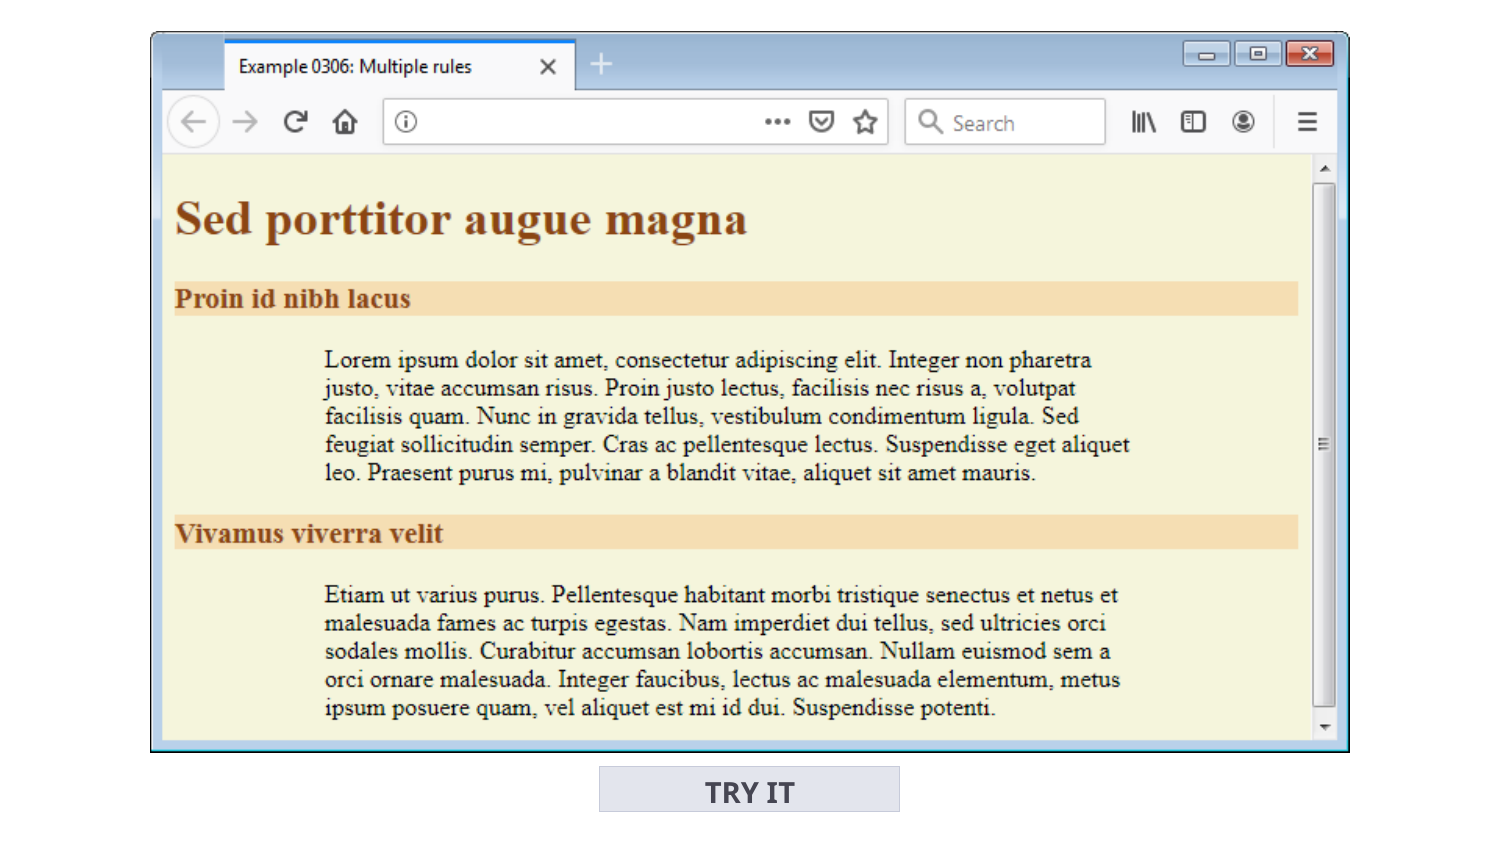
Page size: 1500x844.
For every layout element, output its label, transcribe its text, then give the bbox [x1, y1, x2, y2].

text_box TRY IT [599, 766, 900, 812]
picture [149, 31, 1351, 753]
